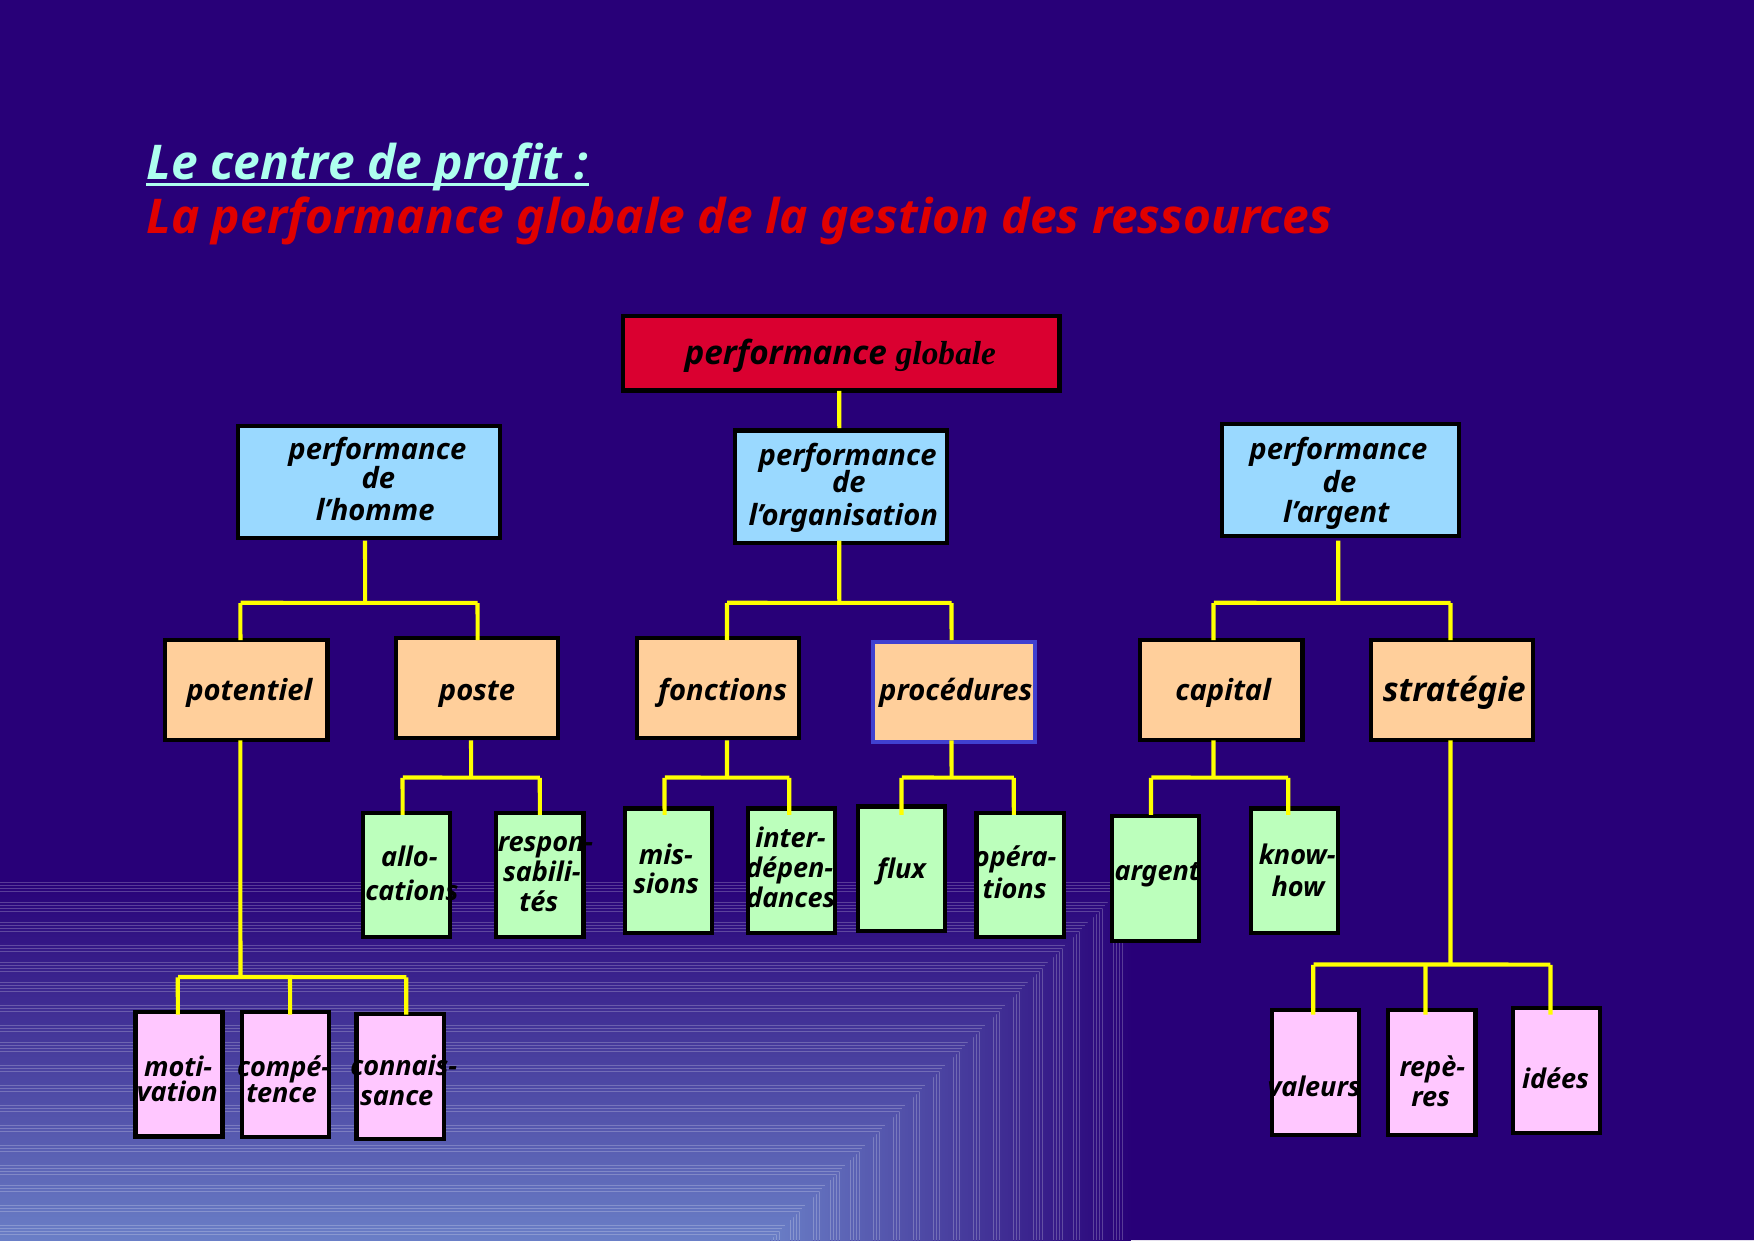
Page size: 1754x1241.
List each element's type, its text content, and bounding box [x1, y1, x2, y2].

text_box procédures [879, 671, 1033, 707]
text_box [165, 664, 337, 721]
text_box poste [438, 671, 516, 707]
text_box [1271, 1010, 1359, 1055]
text_box [241, 1128, 330, 1137]
text_box [976, 916, 1064, 938]
text_box [1140, 640, 1303, 740]
text_box [138, 1042, 237, 1128]
text_box tés [519, 884, 559, 918]
text_box [623, 385, 1060, 391]
text_box [976, 812, 1064, 830]
text_box tence [246, 1075, 317, 1108]
text_box l’organisation [748, 495, 939, 531]
text_box how [1271, 869, 1325, 902]
text_box [1442, 423, 1460, 537]
text_box [356, 1082, 444, 1139]
text_box valeurs [1267, 1069, 1361, 1103]
text_box know- [1258, 837, 1336, 870]
text_box [624, 808, 713, 830]
text_box sions [633, 866, 699, 900]
text_box res [1411, 1079, 1450, 1112]
text_box [1388, 1128, 1476, 1135]
text_box [649, 664, 807, 721]
text_box [726, 803, 843, 924]
text_box [747, 924, 836, 934]
text_box [974, 830, 1082, 916]
text_box [857, 806, 946, 932]
text_box l’homme [315, 491, 435, 527]
text_box [1510, 1055, 1601, 1106]
text_box [424, 664, 525, 721]
text_box [1373, 661, 1535, 722]
text_box de [1322, 462, 1357, 493]
text_box vation [136, 1074, 218, 1108]
text_box [624, 830, 716, 916]
text_box fonctions [658, 671, 788, 707]
text_box de [361, 459, 396, 491]
text_box [237, 1042, 366, 1128]
text_box compé- [236, 1049, 330, 1082]
text_box [1260, 1055, 1379, 1106]
text_box sance [360, 1078, 434, 1112]
text_box [1385, 1042, 1478, 1128]
text_box [1161, 664, 1284, 721]
text_box sabili- [503, 854, 581, 888]
text_box dépen- [745, 850, 833, 883]
text_box tions [982, 871, 1047, 904]
text_box [624, 916, 713, 934]
text_box [165, 640, 328, 664]
text_box capital [1175, 671, 1272, 707]
text_box [362, 830, 474, 916]
text_box potentiel [186, 671, 313, 707]
text_box performance globale [684, 331, 996, 372]
text_box [252, 415, 503, 551]
text_box performance [288, 430, 467, 466]
text_box Le centre de profit : La performance globale de la gestion des ressources [146, 135, 1569, 245]
text_box allo- [381, 839, 438, 872]
text_box [1371, 640, 1534, 740]
text_box [1512, 1008, 1601, 1055]
text_box [872, 642, 1035, 742]
text_box [636, 638, 800, 738]
text_box idées [1522, 1061, 1589, 1094]
text_box [1221, 423, 1235, 537]
text_box [238, 426, 252, 539]
text_box argent [1114, 853, 1200, 886]
text_box [135, 1011, 223, 1137]
text_box stratégie [1382, 667, 1526, 708]
text_box [356, 1014, 444, 1048]
text_box mis- [638, 837, 693, 866]
text_box moti- [144, 1049, 213, 1074]
text_box [241, 1012, 330, 1042]
text_box connais- [350, 1048, 458, 1082]
text_box [873, 664, 1056, 721]
text_box performance [758, 436, 937, 472]
text_box [1251, 808, 1339, 933]
text_box performance [1249, 430, 1428, 466]
text_box [1271, 1106, 1359, 1135]
text_box dances [746, 880, 836, 914]
text_box l’argent [1283, 493, 1390, 529]
text_box cations [365, 873, 459, 906]
text_box [1235, 415, 1442, 551]
text_box [362, 812, 450, 830]
text_box [1388, 1010, 1476, 1042]
text_box inter- [755, 820, 826, 850]
text_box [396, 638, 559, 738]
text_box [861, 843, 940, 894]
text_box repè- [1399, 1049, 1465, 1082]
text_box [1512, 1106, 1601, 1133]
text_box [165, 721, 328, 740]
text_box opéra- [973, 839, 1057, 872]
text_box de [832, 462, 866, 495]
text_box respon- [497, 824, 594, 857]
text_box [1113, 843, 1222, 894]
text_box [474, 805, 596, 926]
text_box [1111, 816, 1199, 941]
text_box [512, 324, 1177, 385]
text_box flux [877, 851, 926, 884]
text_box [496, 926, 584, 938]
text_box [735, 430, 948, 543]
text_box [362, 916, 450, 938]
text_box [623, 315, 1060, 324]
